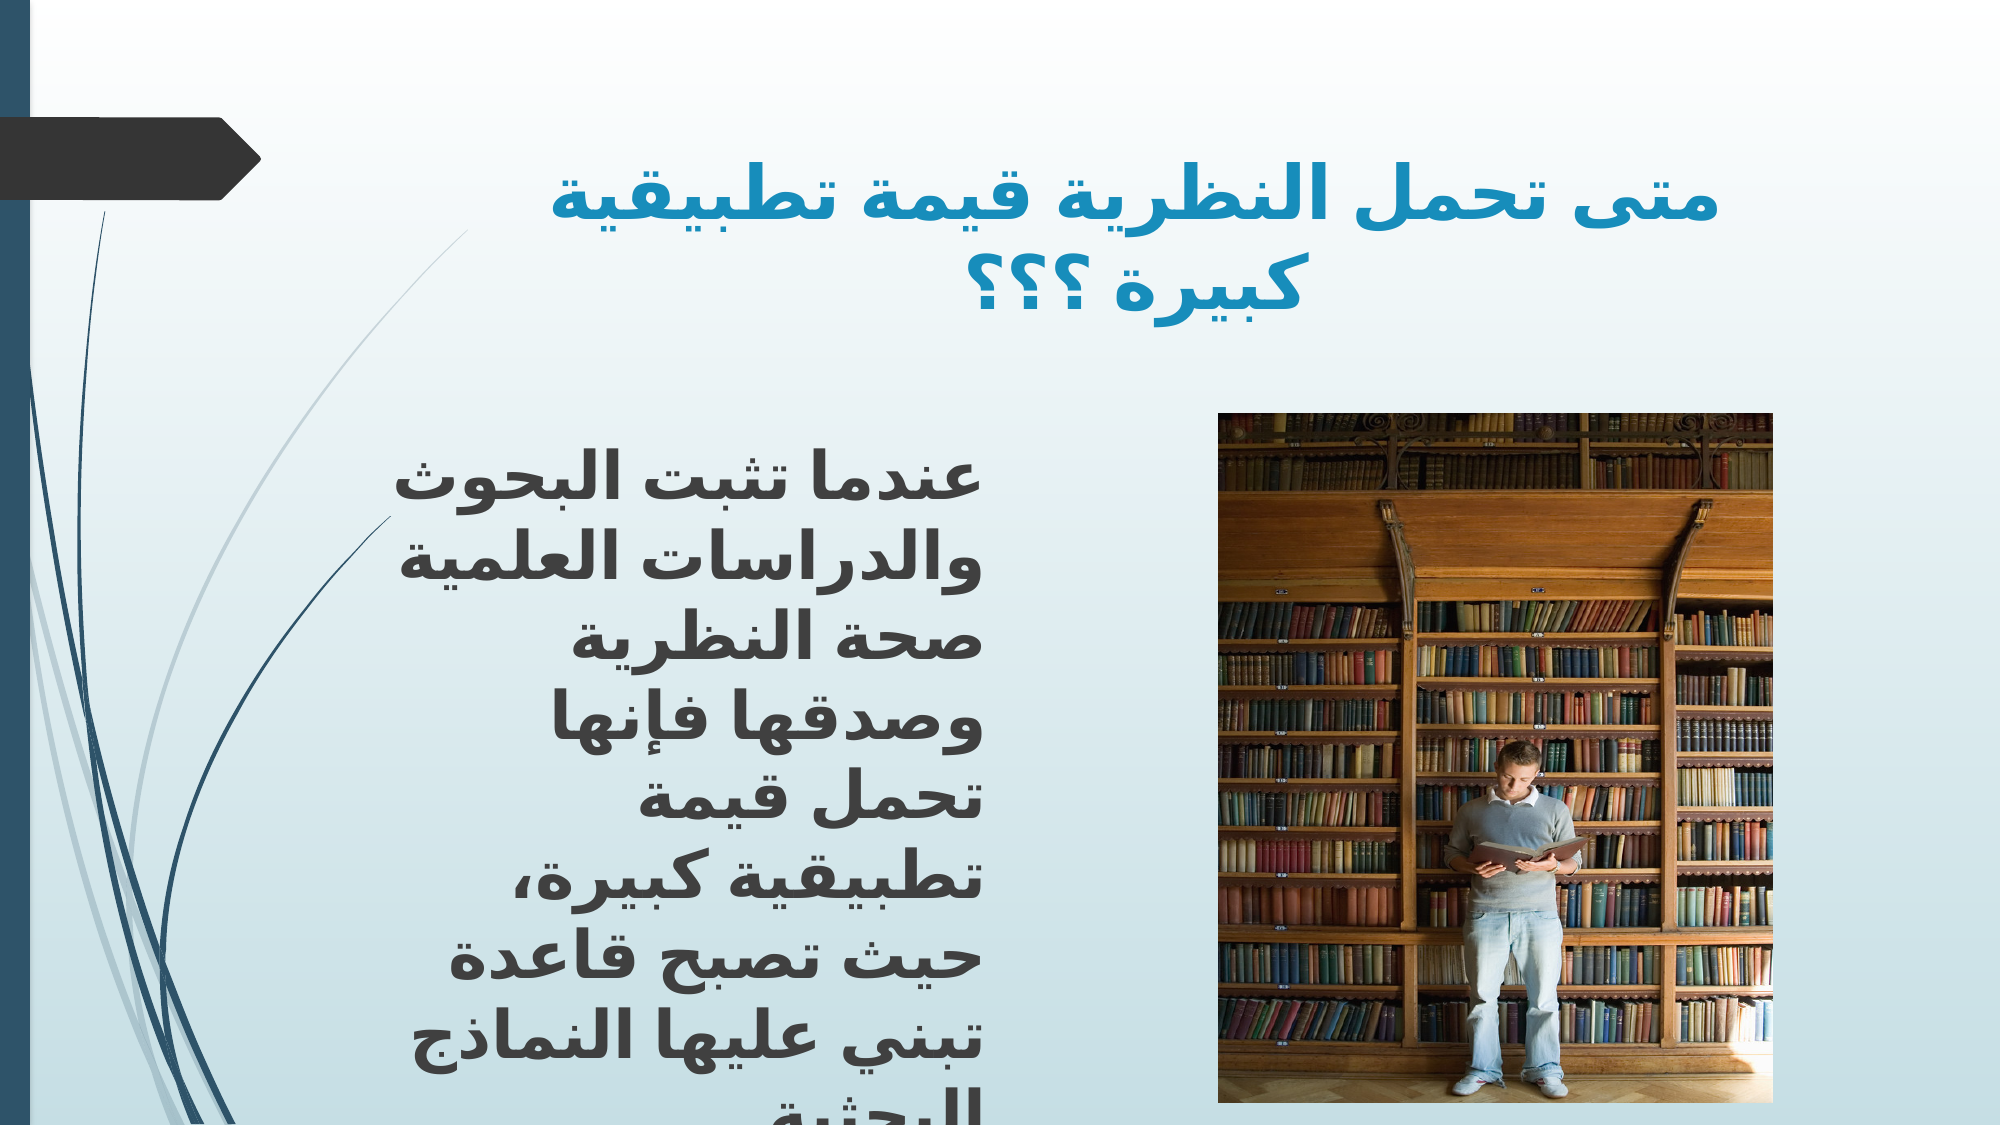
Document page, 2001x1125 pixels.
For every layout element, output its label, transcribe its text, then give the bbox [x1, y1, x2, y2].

title متى تحمل النظرية قيمة تطبيقية كبيرة ؟؟؟ [405, 137, 1868, 348]
picture [1217, 413, 1773, 1103]
list عندما تثبت البحوث والدراسات العلمية صحة النظرية وصدقها فإنها تحمل قيمة تطبيقية كبيرة، حيث تصبح قاعدة تبني عليها النماذج البحثية والتطبيقية . [349, 425, 1002, 1045]
